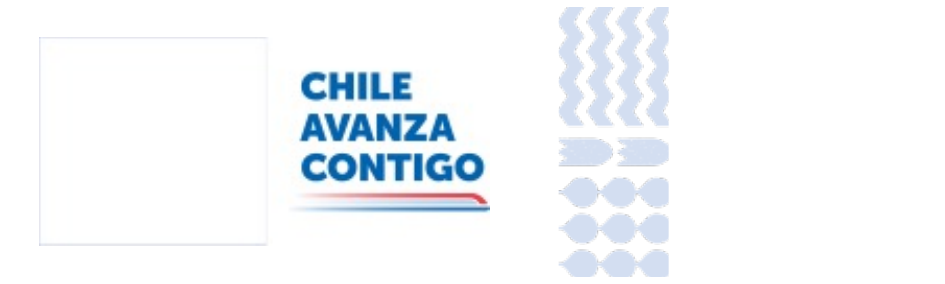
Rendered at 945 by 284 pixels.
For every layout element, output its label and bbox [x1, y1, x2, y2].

picture [39, 37, 491, 247]
picture [557, 6, 670, 277]
